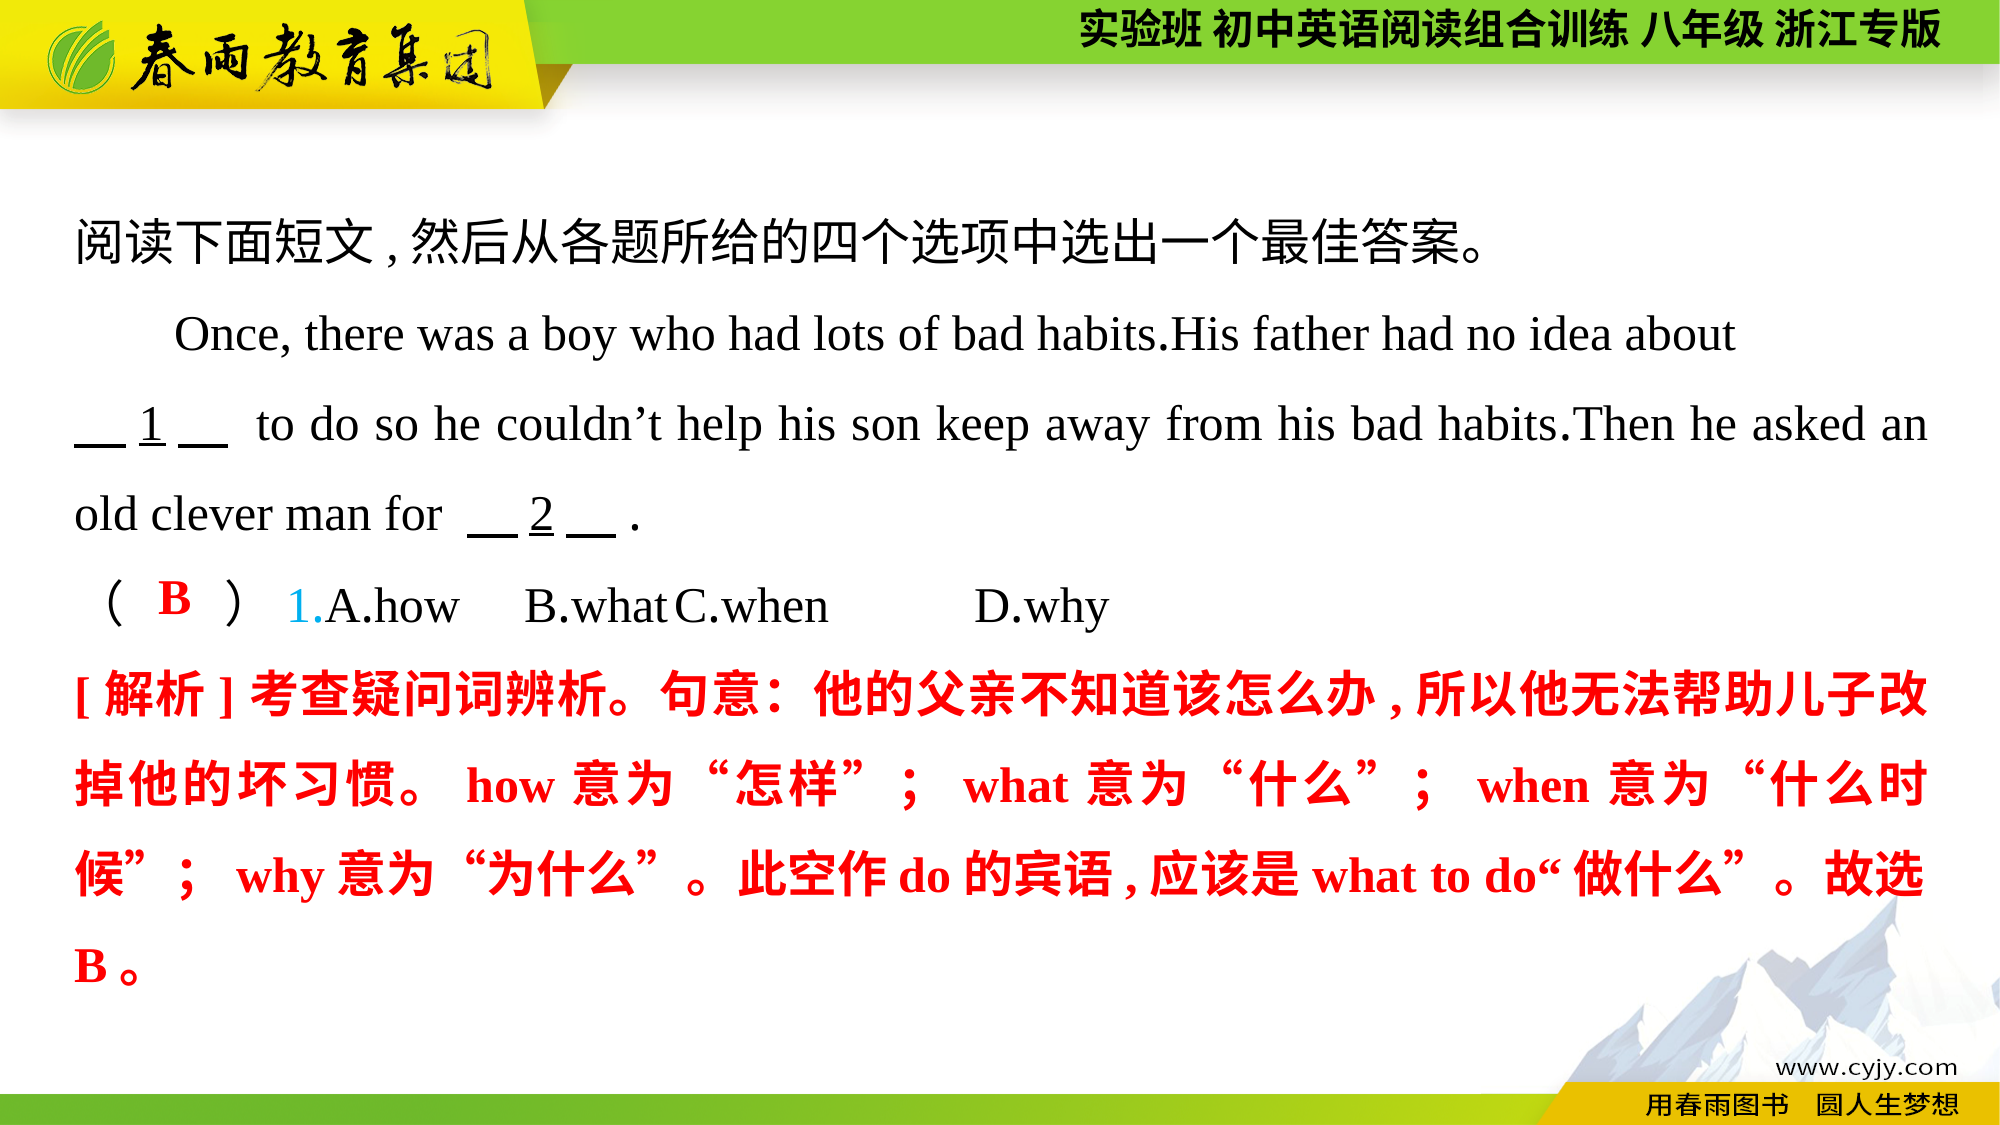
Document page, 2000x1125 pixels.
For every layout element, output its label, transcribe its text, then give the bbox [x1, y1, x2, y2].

text_box [解析]考查疑问词辨析。句意：他的父亲不知道该怎么办,所以他无法帮助儿子改掉他的坏习惯。how意为“怎样”；what意为“什么”；when意为“什么时候”；why意为“为什么”。此空作do的宾语,应该是what to do“做什么”。故选B。 [59, 640, 1944, 1000]
text_box B [143, 556, 207, 632]
text_box （ ）1.A.how B.what C.when D.why [59, 534, 1944, 640]
picture [0, 0, 2000, 1125]
list 阅读下面短文,然后从各题所给的四个选项中选出一个最佳答案。 Once, there was a boy who had lots of bad habits.His father had no idea about 1 to do so he couldn’t help his son keep away from his bad habits.Then he asked an old clever man for 2 . [59, 172, 1944, 534]
